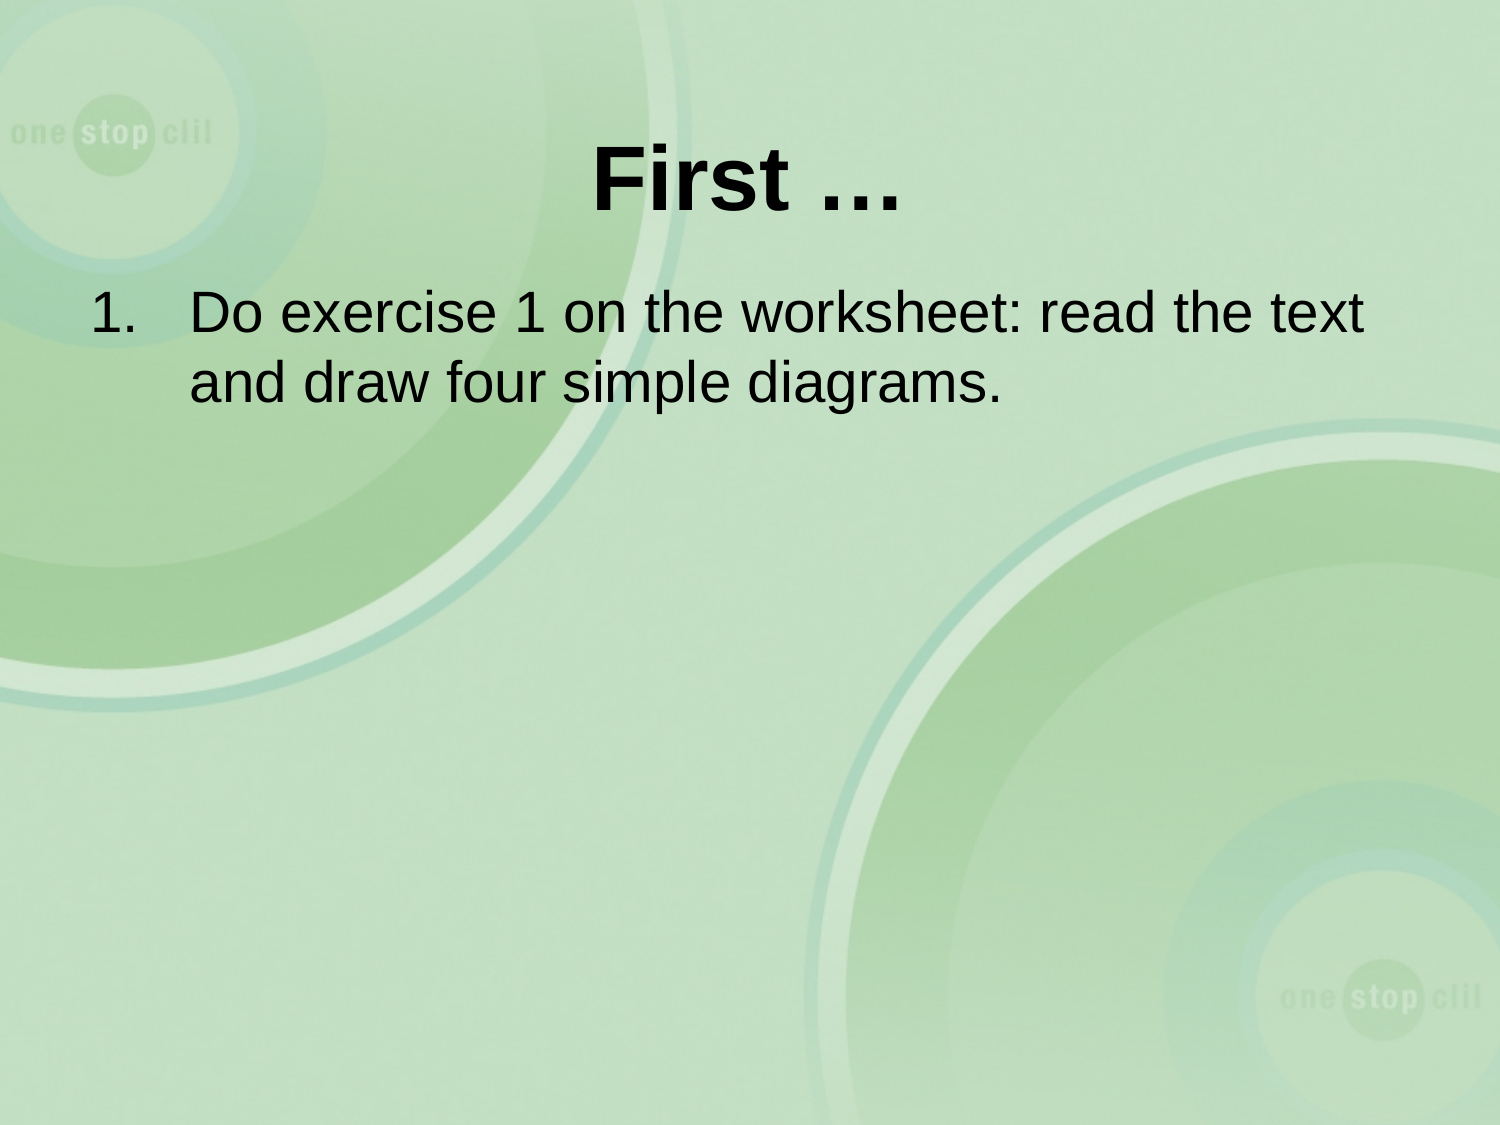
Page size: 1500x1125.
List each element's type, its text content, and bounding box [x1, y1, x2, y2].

picture [0, 0, 1500, 1125]
title First … [75, 79, 1425, 267]
list Do exercise 1 on the worksheet: read the text and draw four simple diagrams. [75, 267, 1425, 1010]
